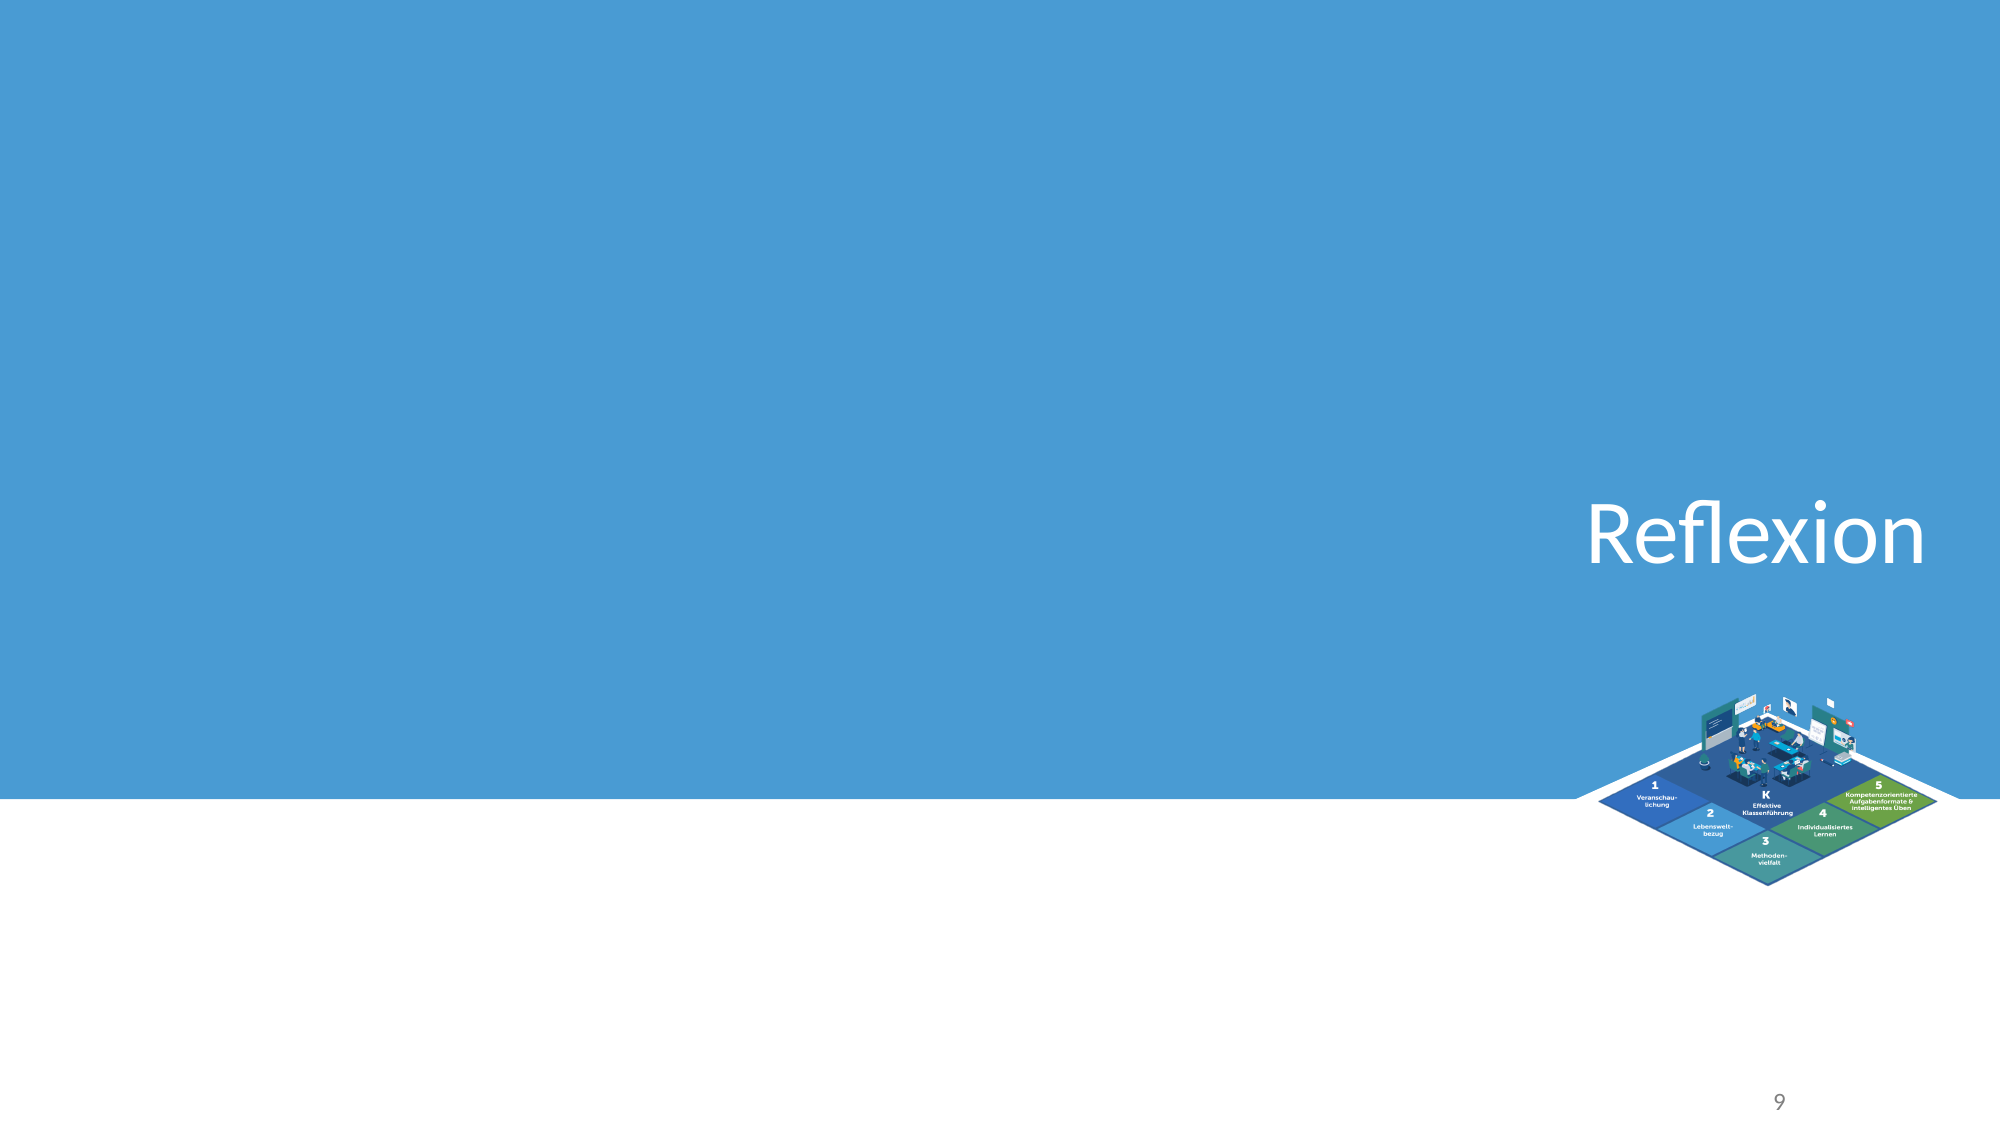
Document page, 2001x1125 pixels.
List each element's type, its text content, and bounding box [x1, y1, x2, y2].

list Reflexion [384, 476, 1944, 560]
slide_number 9 [1350, 1075, 1801, 1125]
picture [1591, 688, 1944, 889]
